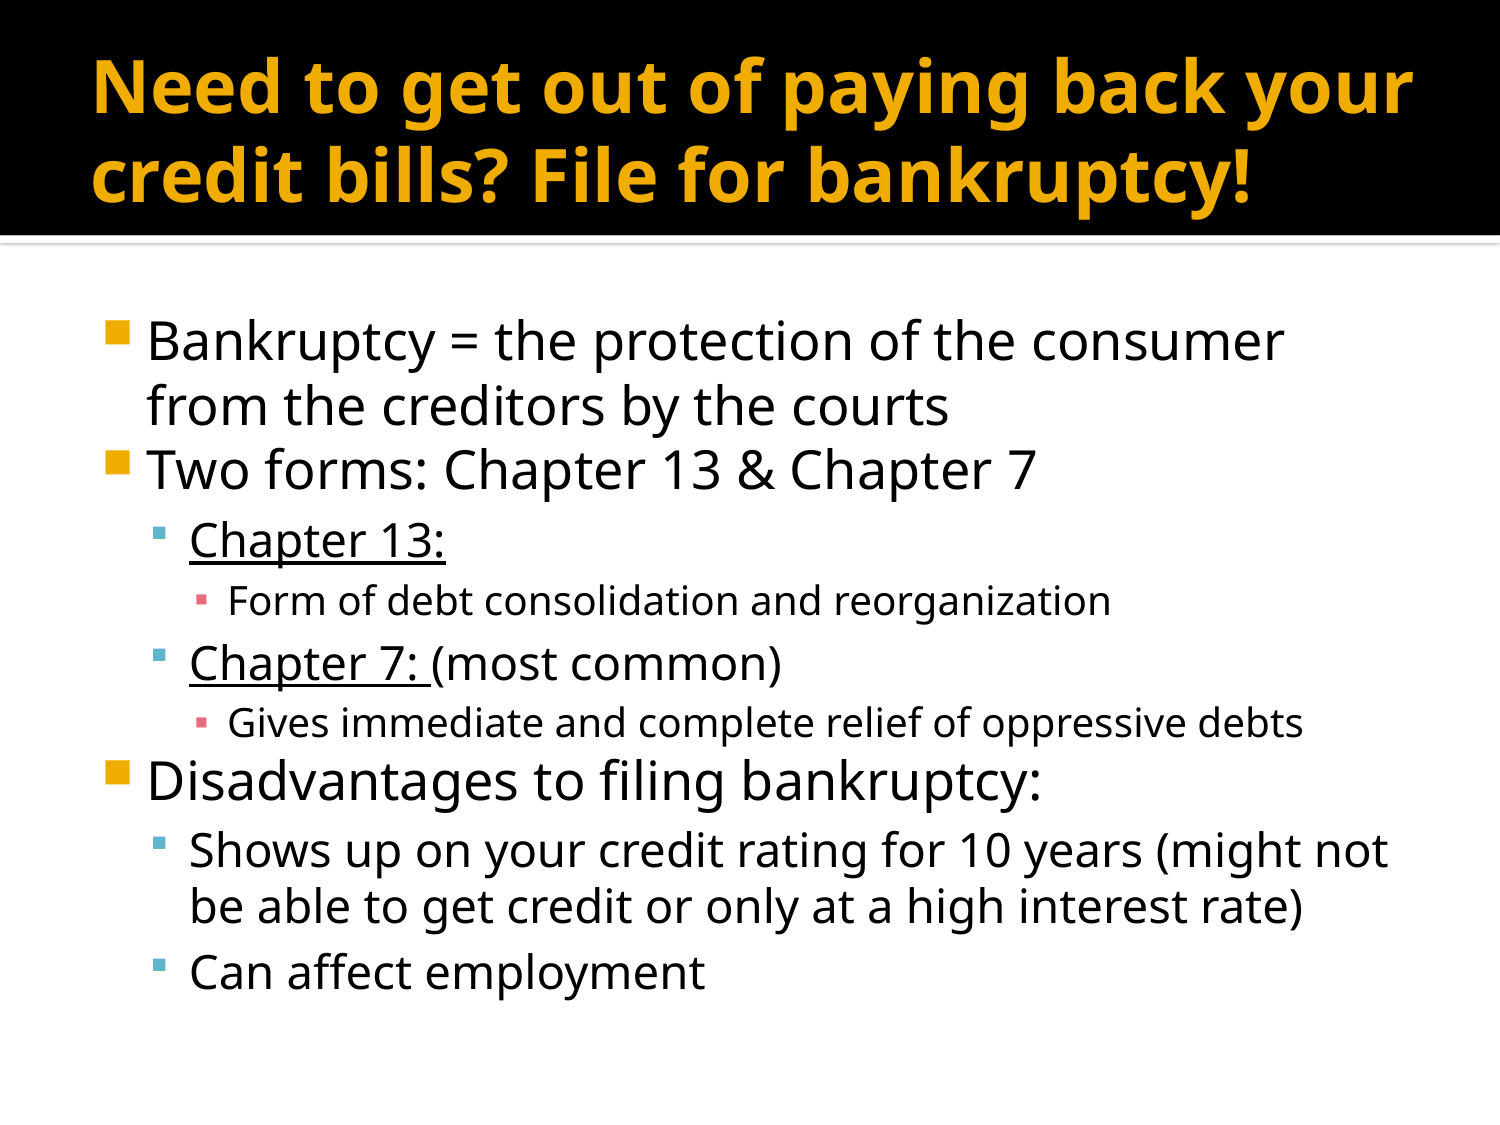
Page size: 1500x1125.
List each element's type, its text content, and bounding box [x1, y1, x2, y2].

list Bankruptcy = the protection of the consumer from the creditors by the courts Two forms: Chapter 13 & Chapter 7 Chapter 13: Form of debt consolidation and reorganization Chapter 7: (most common) Gives immediate and complete relief of oppressive debts Disadvantages to filing bankruptcy: Shows up on your credit rating for 10 years (might not be able to get credit or only at a high interest rate) Can affect employment [75, 291, 1425, 1050]
title Need to get out of paying back your credit bills? File for bankruptcy! [75, 25, 1425, 231]
